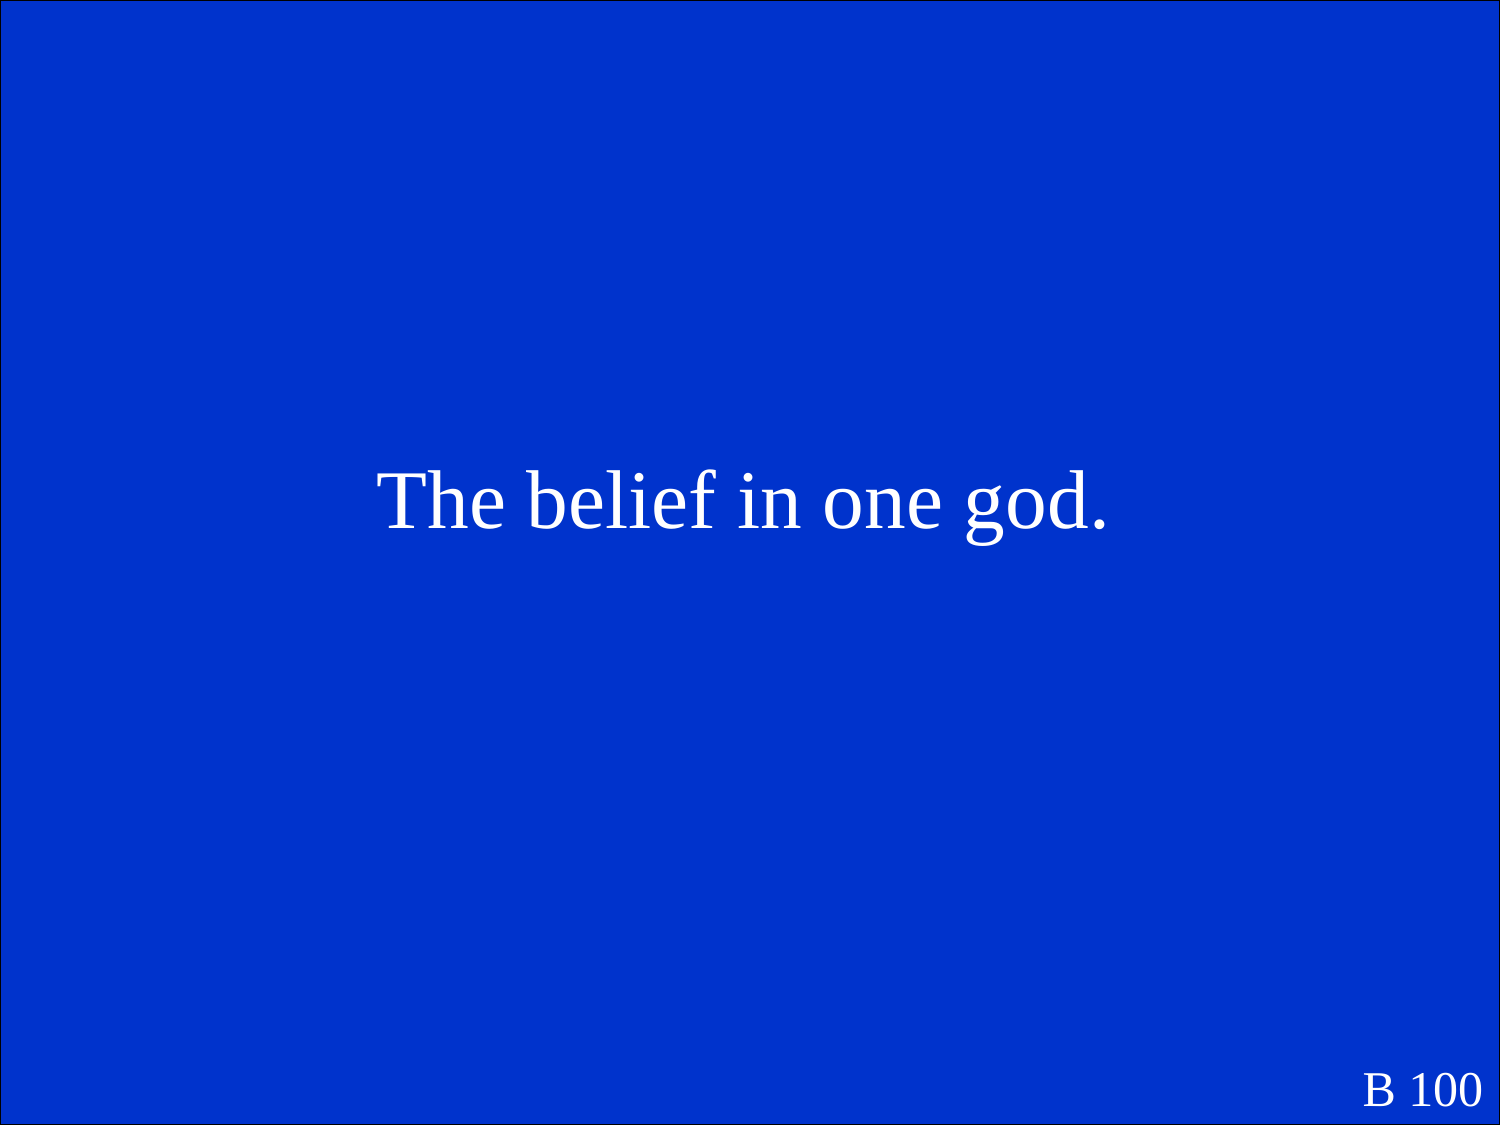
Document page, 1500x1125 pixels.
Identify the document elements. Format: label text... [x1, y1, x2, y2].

text_box B 100 [1347, 1049, 1499, 1125]
text_box [0, 0, 1500, 1125]
text_box The belief in one god. [224, 437, 1263, 553]
